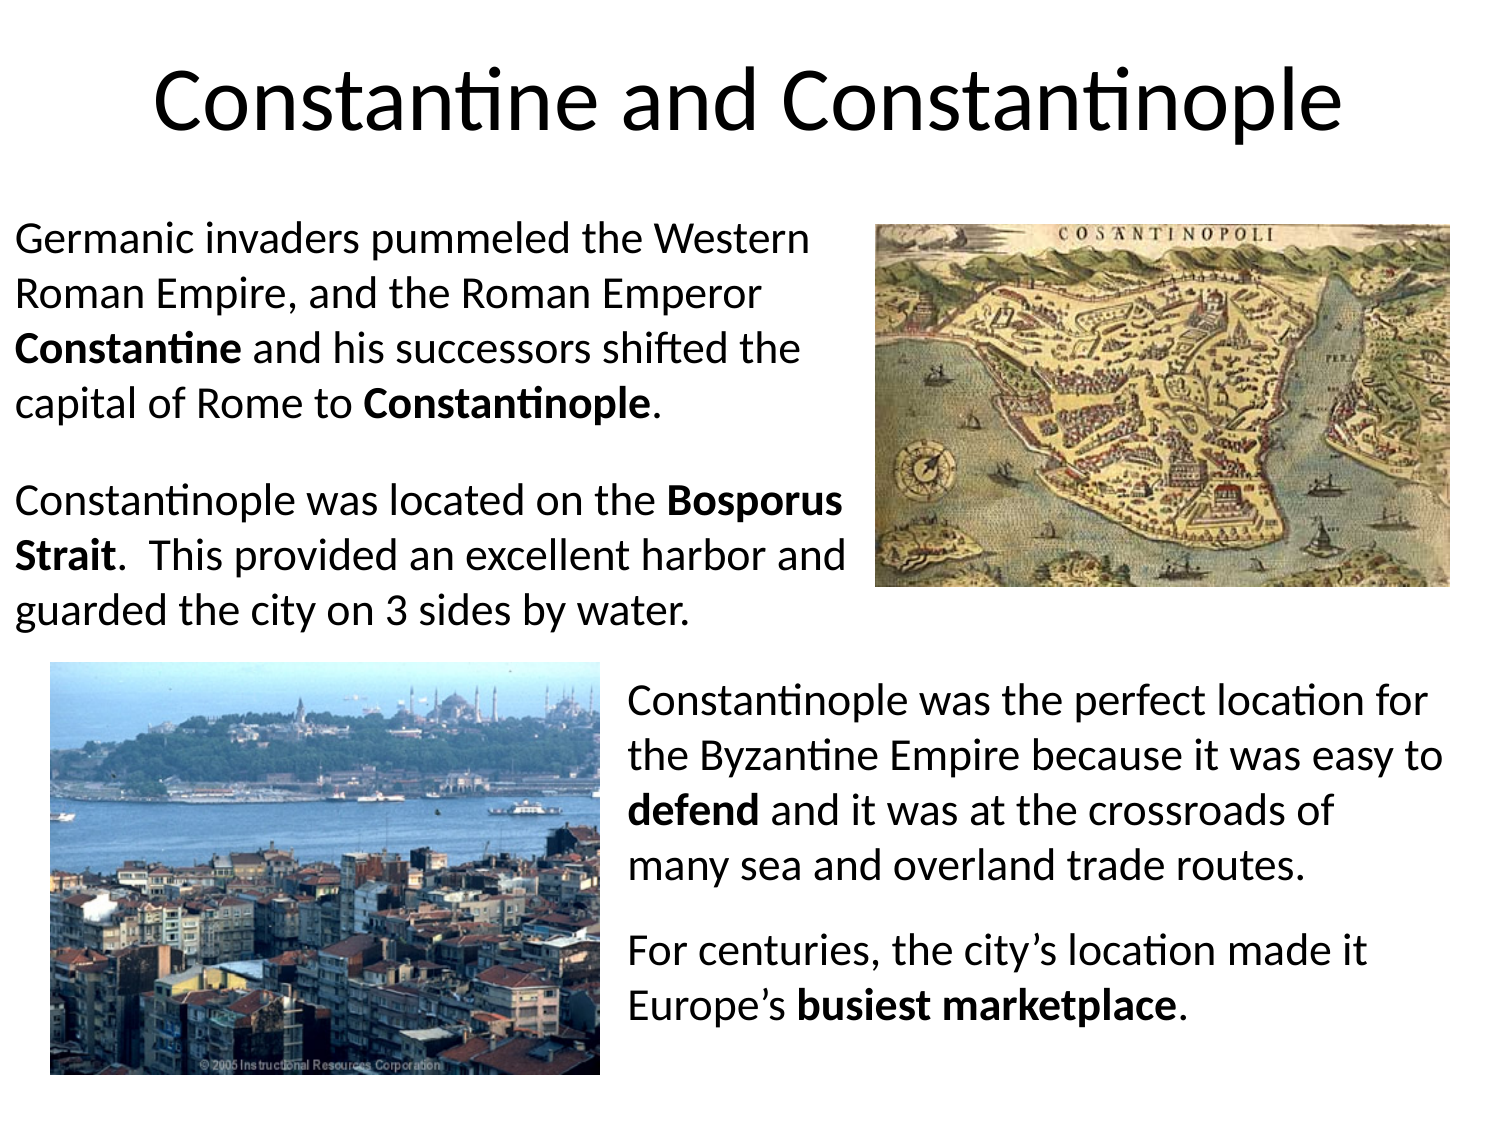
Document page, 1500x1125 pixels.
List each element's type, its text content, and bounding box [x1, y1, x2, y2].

text_box For centuries, the city’s location made it Europe’s busiest marketplace. [612, 912, 1463, 1038]
text_box Constantinople was the perfect location for the Byzantine Empire because it was easy to defend and it was at the crossroads of many sea and overland trade routes. [612, 662, 1463, 898]
text_box Germanic invaders pummeled the Western Roman Empire, and the Roman Emperor Constantine and his successors shifted the capital of Rome to Constantinople. [0, 199, 838, 435]
picture [49, 662, 601, 1076]
title Constantine and Constantinople [75, 0, 1425, 188]
picture [874, 224, 1451, 588]
text_box Constantinople was located on the Bosporus Strait. This provided an excellent harbor and guarded the city on 3 sides by water. [0, 462, 888, 643]
